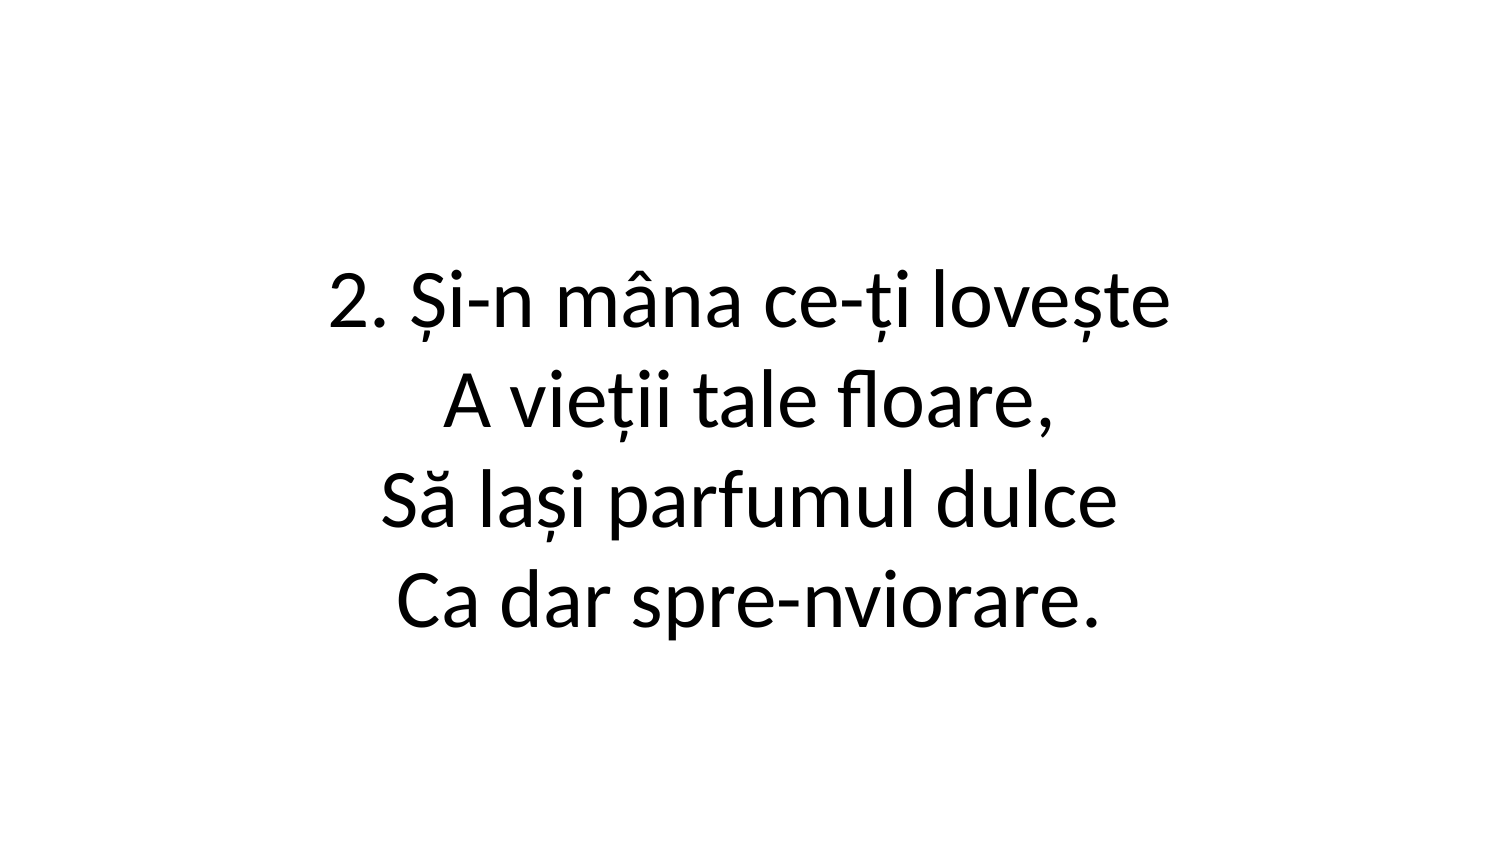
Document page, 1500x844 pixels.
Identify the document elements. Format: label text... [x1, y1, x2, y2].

text_box 2. Și-n mâna ce-ți lovește A vieții tale floare, Să lași parfumul dulce Ca dar spre-nviorare. [312, 192, 1188, 652]
